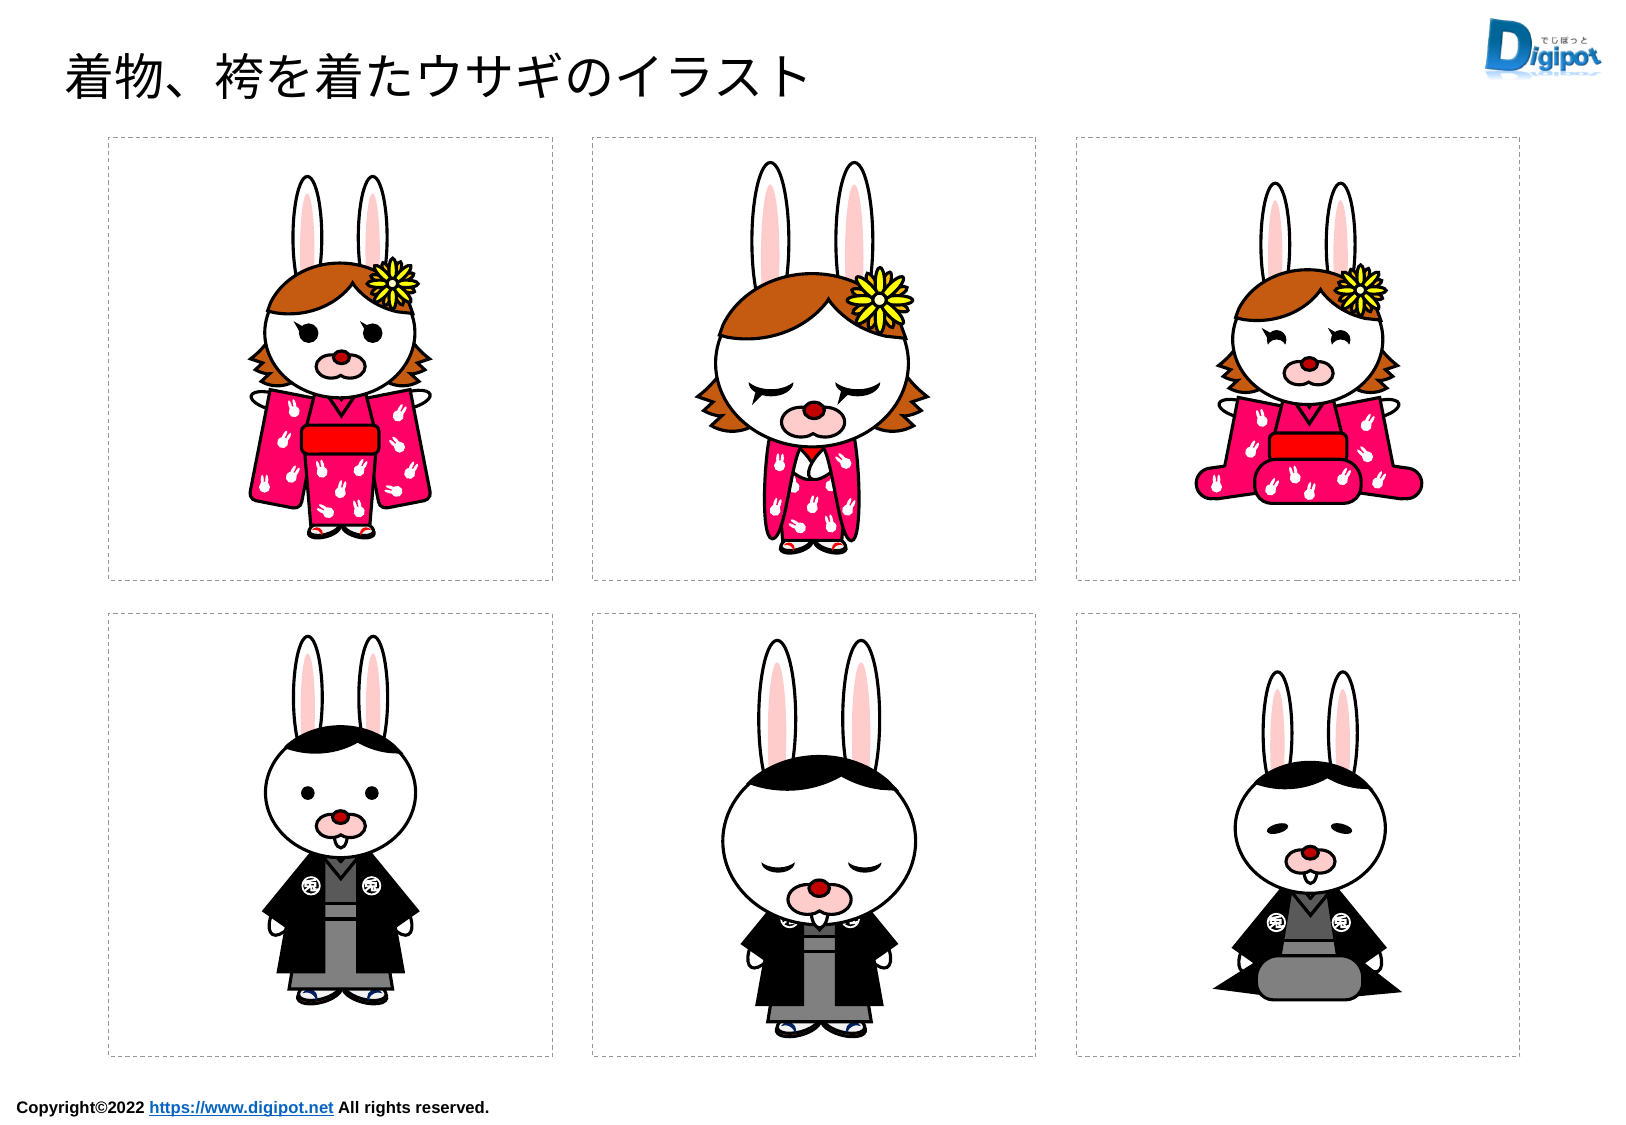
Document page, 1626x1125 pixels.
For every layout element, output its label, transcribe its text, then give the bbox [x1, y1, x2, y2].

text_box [722, 640, 916, 1036]
picture [1485, 18, 1602, 82]
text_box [264, 636, 418, 1003]
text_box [250, 176, 431, 537]
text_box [1217, 671, 1399, 1000]
text_box 着物、袴を着たウサギのイラスト [49, 38, 829, 113]
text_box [697, 162, 928, 553]
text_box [1202, 183, 1416, 505]
